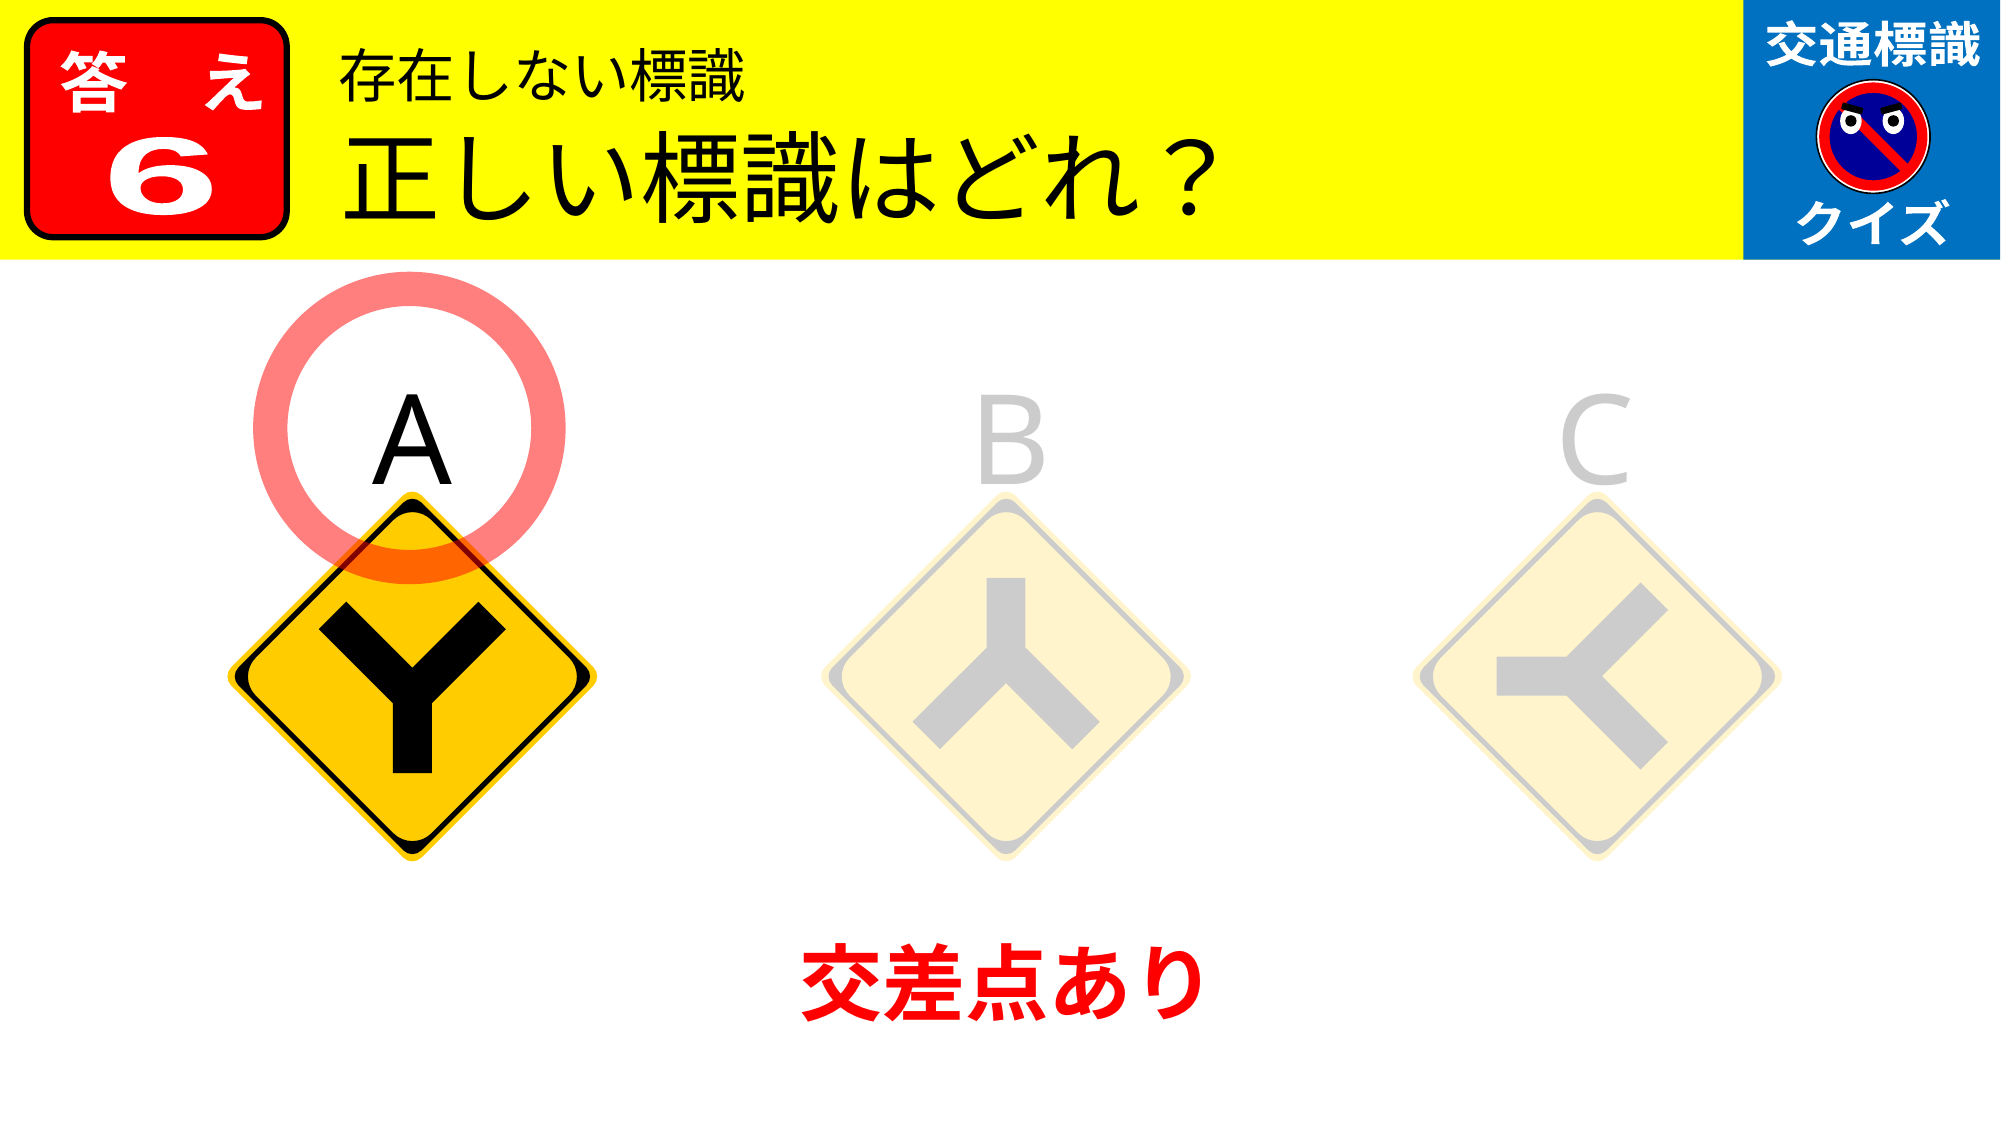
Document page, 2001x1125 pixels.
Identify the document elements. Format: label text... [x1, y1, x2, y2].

text_box 存在しない標識 [323, 32, 762, 117]
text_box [1412, 491, 1783, 862]
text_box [227, 491, 598, 862]
text_box A [358, 352, 468, 489]
text_box [1339, 311, 1861, 950]
text_box 交差点あり [784, 924, 1231, 1039]
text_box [820, 491, 1192, 862]
text_box [768, 311, 1289, 950]
text_box 正しい標識はどれ？ [325, 107, 1256, 243]
text_box [253, 271, 566, 489]
